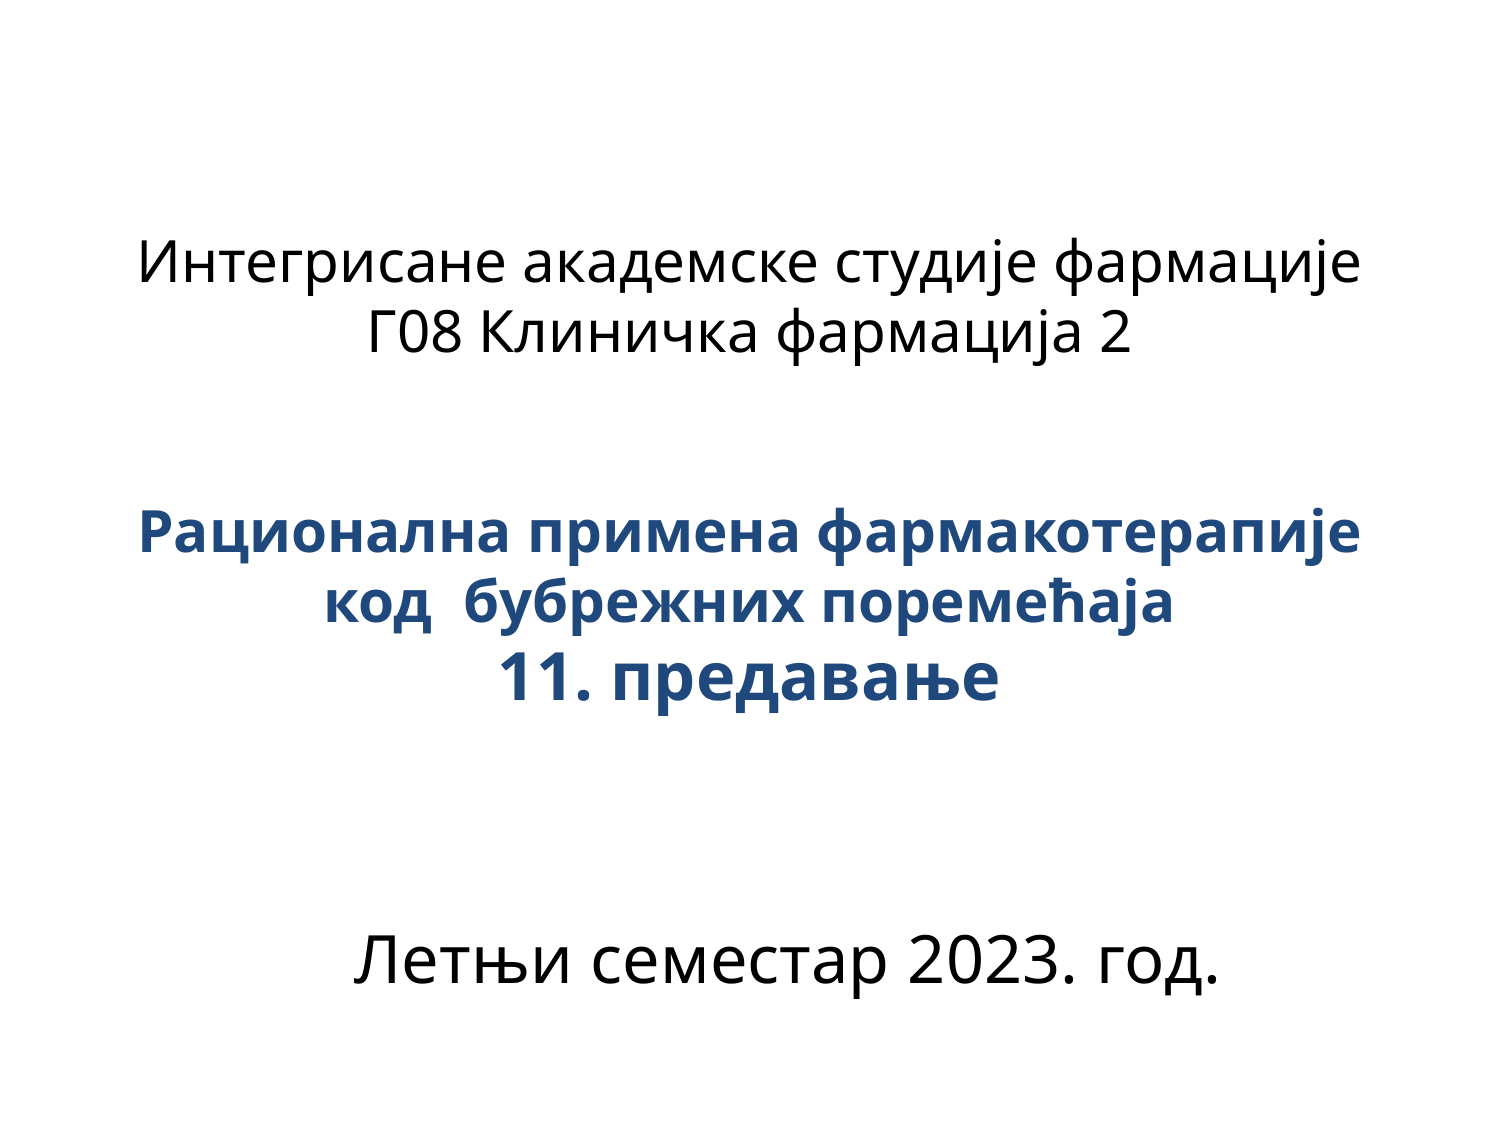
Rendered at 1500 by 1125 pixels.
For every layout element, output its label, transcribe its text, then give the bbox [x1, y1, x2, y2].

text_box Летњи семестар 2023. год. [253, 816, 1323, 1018]
text_box Рационална примена фармакотерапије код бубрежних поремећаја 11. предавање [112, 467, 1388, 740]
title Интегрисане акaдемске студије фармације Г08 Клиничка фармација 2 [74, 172, 1425, 417]
